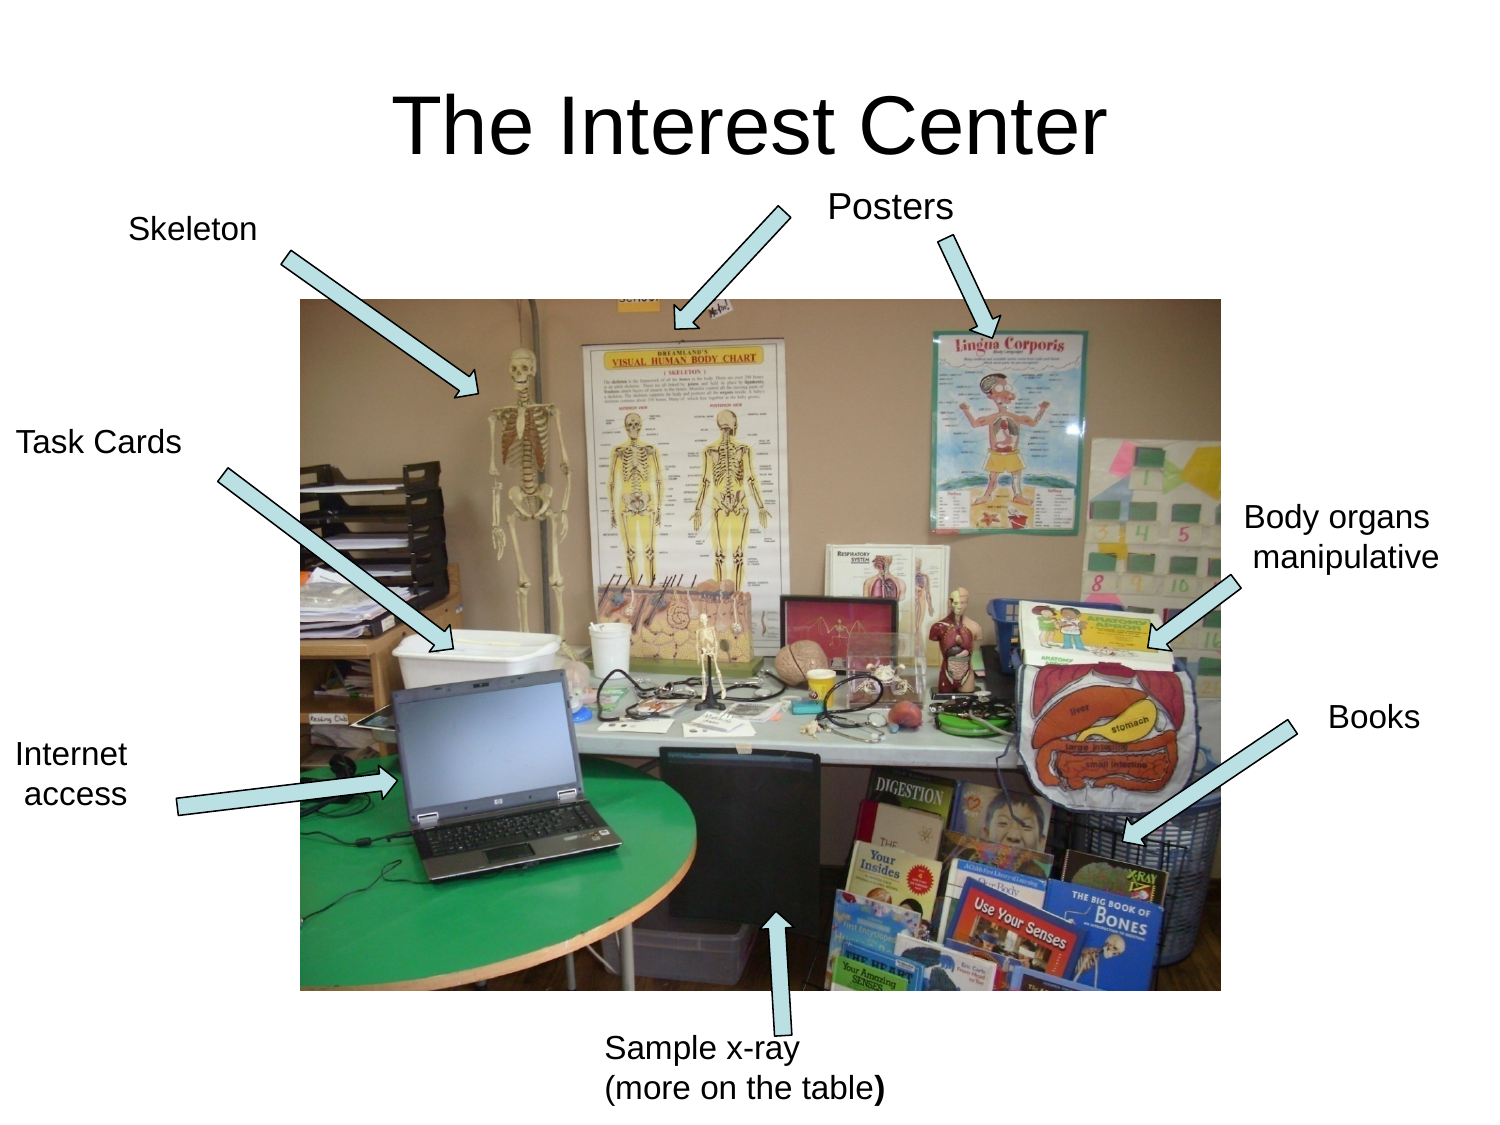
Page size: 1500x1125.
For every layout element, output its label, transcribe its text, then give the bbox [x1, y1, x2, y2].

text_box [1226, 719, 1298, 783]
text_box Books [1313, 687, 1436, 743]
text_box [937, 235, 983, 298]
text_box Body organs manipulative [1228, 487, 1455, 582]
text_box [772, 1000, 792, 1037]
text_box Task Cards [0, 412, 198, 468]
text_box Posters [812, 174, 1075, 235]
text_box [280, 250, 359, 298]
text_box [217, 467, 294, 540]
text_box [692, 205, 791, 298]
text_box [188, 784, 294, 815]
text_box [1226, 576, 1242, 600]
text_box Internet access [0, 724, 188, 820]
text_box Skeleton [113, 199, 283, 255]
title The Interest Center [74, 49, 1426, 193]
text_box Sample x-ray (more on the table) [589, 1018, 901, 1114]
picture [299, 299, 1222, 991]
